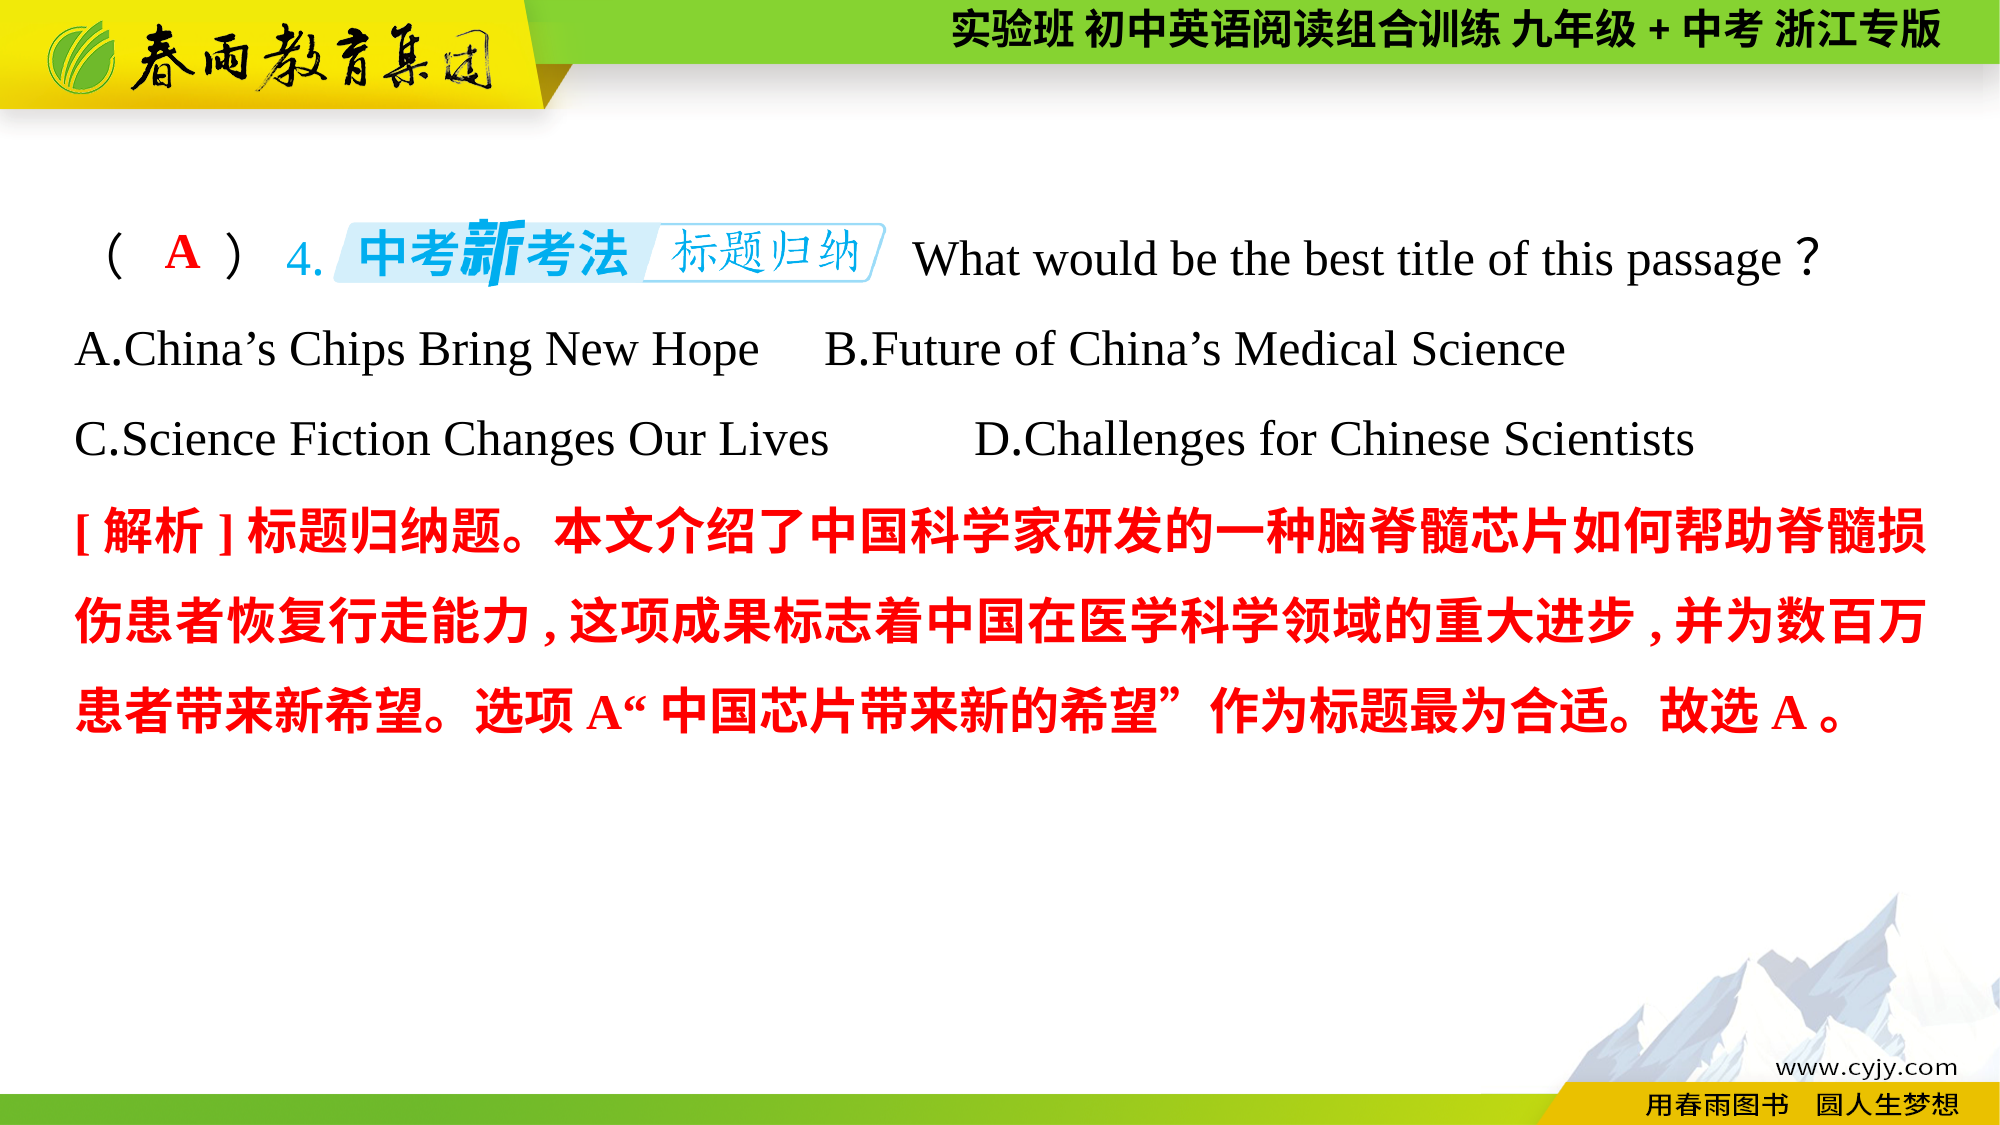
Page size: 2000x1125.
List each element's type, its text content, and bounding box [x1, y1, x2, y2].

picture [0, 0, 2000, 1125]
list （ ）4. What would be the best title of this passage？ A.China’s Chips Bring New Hope B.Future of China’s Medical Science C.Science Fiction Changes Our Lives D.Challenges for Chinese Scientists [59, 187, 1944, 462]
text_box A [149, 211, 216, 286]
text_box [解析]标题归纳题。本文介绍了中国科学家研发的一种脑脊髓芯片如何帮助脊髓损伤患者恢复行走能力,这项成果标志着中国在医学科学领域的重大进步,并为数百万患者带来新希望。选项A“中国芯片带来新的希望”作为标题最为合适。故选A。 [59, 462, 1944, 748]
